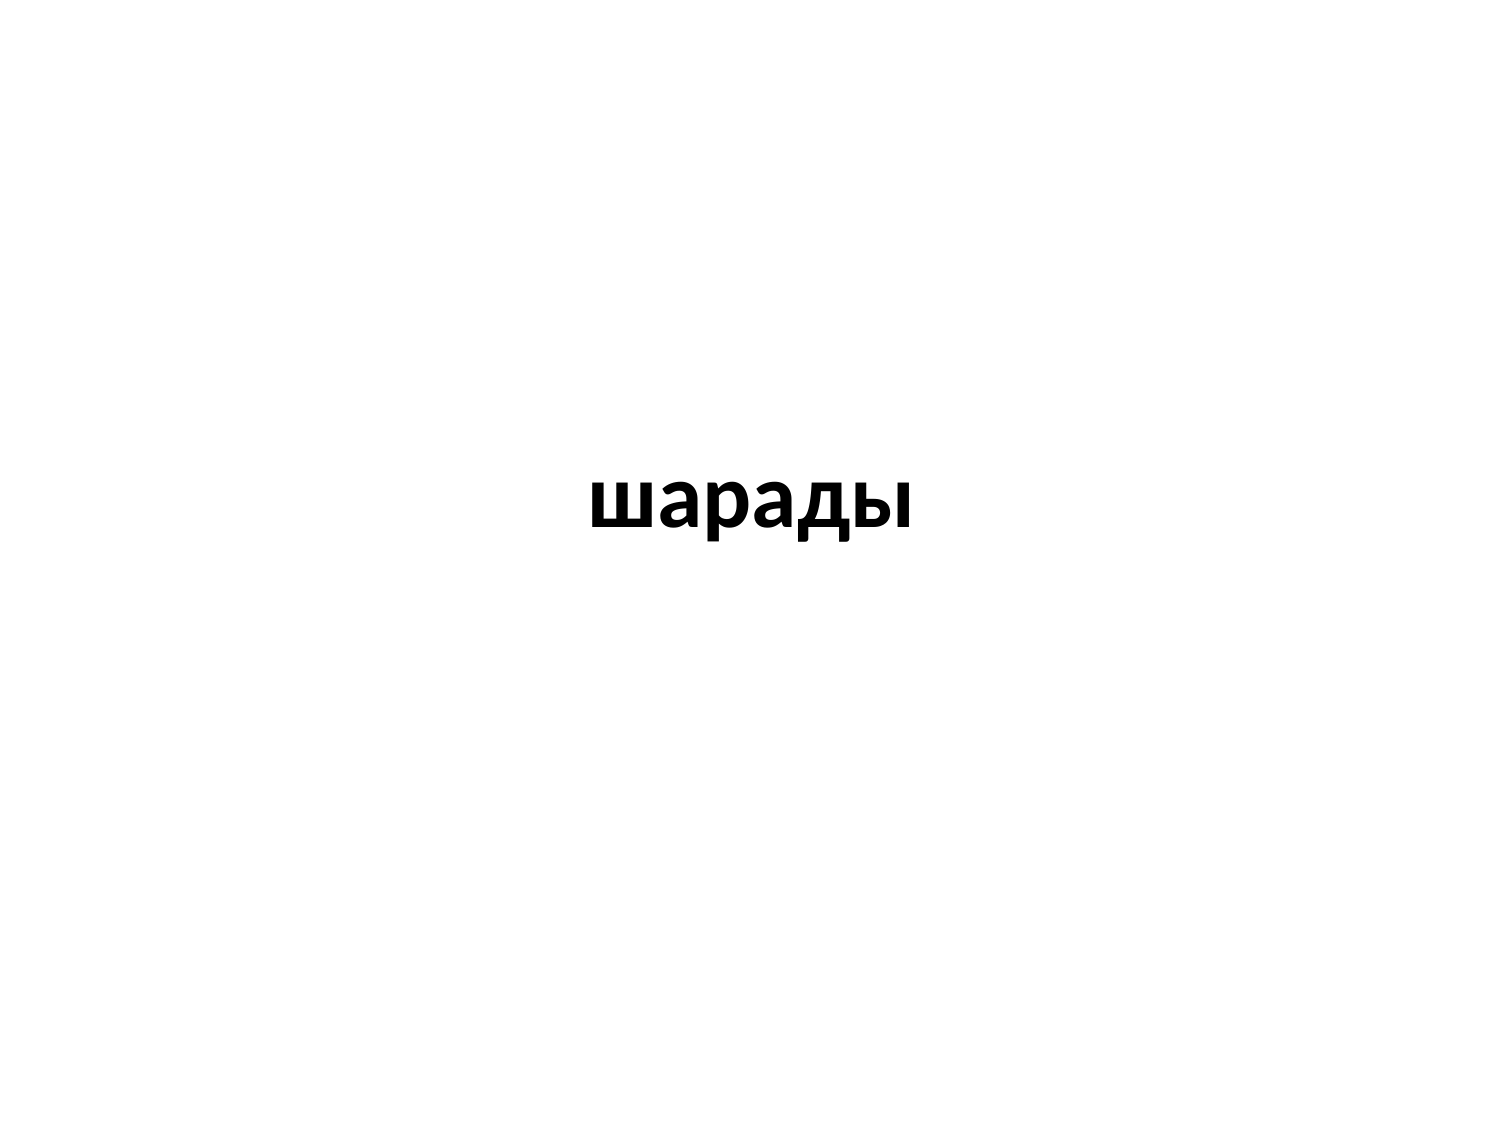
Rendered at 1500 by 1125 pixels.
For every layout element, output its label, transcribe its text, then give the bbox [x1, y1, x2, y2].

title шарады [76, 397, 1427, 585]
